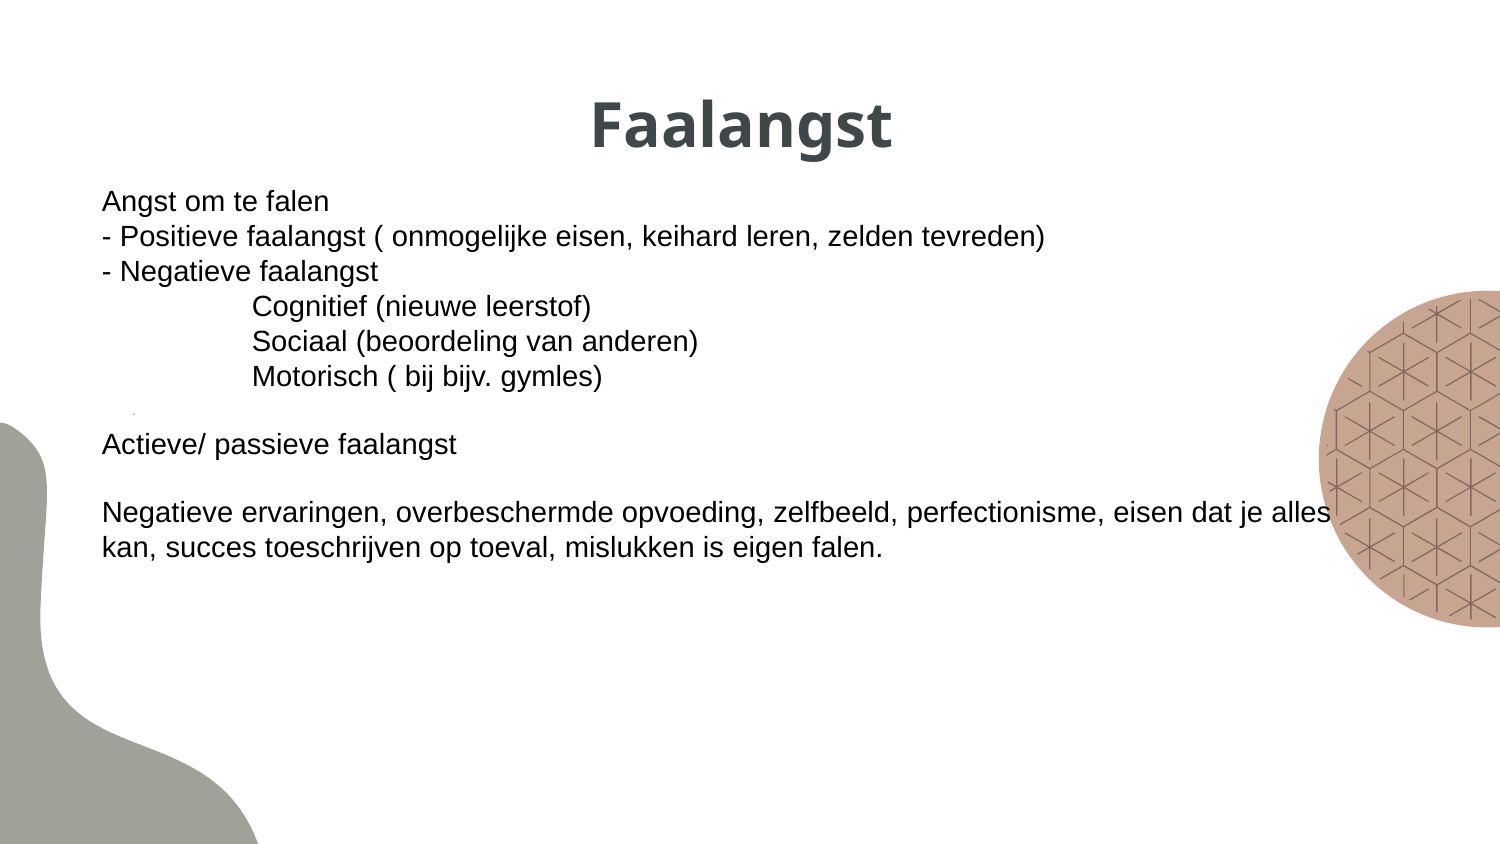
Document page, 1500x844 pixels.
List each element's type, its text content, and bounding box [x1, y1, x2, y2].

title Faalangst [116, 85, 1383, 174]
text_box Angst om te falen - Positieve faalangst ( onmogelijke eisen, keihard leren, zelden tevreden) - Negatieve faalangst Cognitief (nieuwe leerstof) Sociaal (beoordeling van anderen) Motorisch ( bij bijv. gymles) Actieve/ passieve faalangst Negatieve ervaringen, overbeschermde opvoeding, zelfbeeld, perfectionisme, eisen dat je alles kan, succes toeschrijven op toeval, mislukken is eigen falen. [86, 174, 1383, 708]
